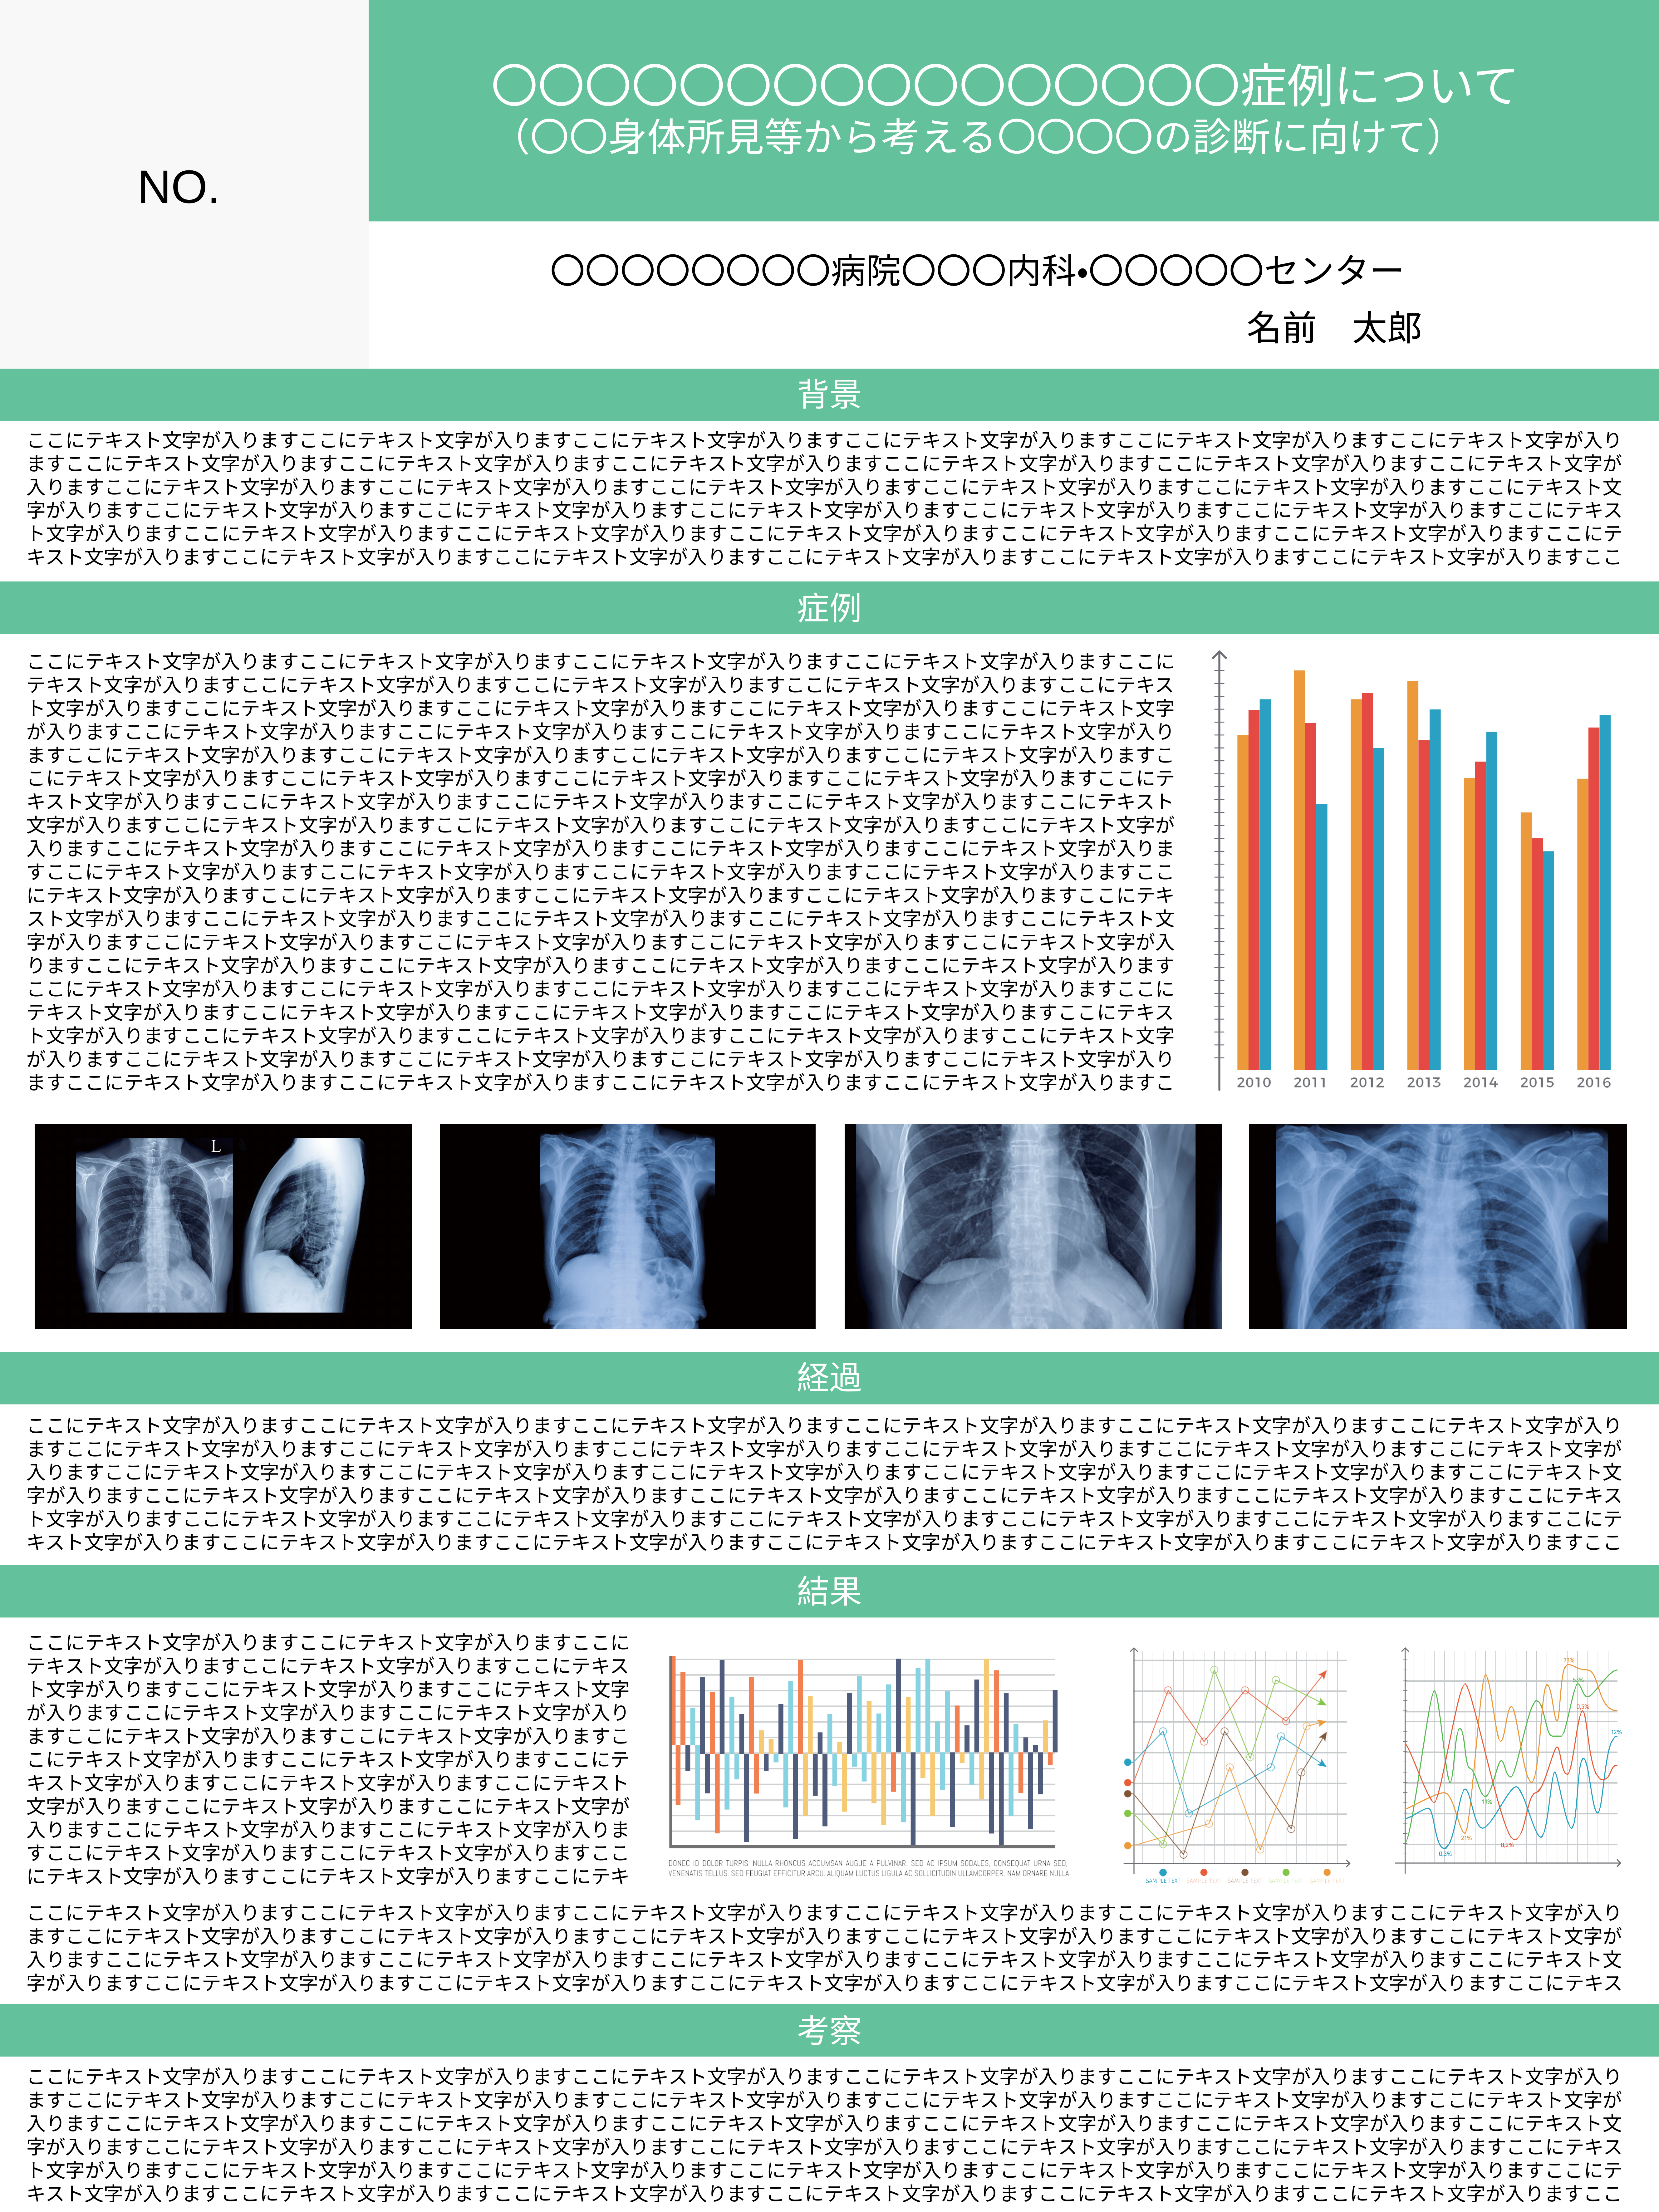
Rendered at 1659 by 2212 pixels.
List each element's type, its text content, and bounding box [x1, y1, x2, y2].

text_box [1220, 889, 1225, 890]
text_box [1220, 954, 1225, 955]
text_box [1407, 681, 1419, 1070]
text_box [1220, 941, 1225, 942]
picture [668, 1860, 1069, 1877]
text_box [1220, 1057, 1225, 1058]
text_box [1214, 786, 1218, 787]
text_box [1214, 915, 1218, 916]
text_box [1220, 1044, 1225, 1046]
text_box [1214, 709, 1218, 710]
text_box [1214, 902, 1218, 904]
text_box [1351, 1077, 1384, 1088]
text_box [1577, 1077, 1611, 1088]
text_box 症例 [778, 585, 880, 629]
text_box [1220, 1006, 1225, 1007]
picture [1249, 1124, 1627, 1329]
text_box [1486, 732, 1498, 1070]
text_box [1214, 864, 1218, 865]
text_box [1214, 1031, 1218, 1032]
text_box [1220, 1031, 1225, 1032]
text_box [1214, 696, 1218, 697]
text_box ここにテキスト文字が入りますここにテキスト文字が入りますここにテキスト文字が入りますここにテキスト文字が入りますここにテキスト文字が入りますここにテキスト文字が入りますここにテキスト文字が入りますここにテキスト文字が入りますここにテキスト文字が入りますここにテキスト文字が入りますここにテキスト文字が入りますここにテキスト文字が入りますここにテキスト文字が入りますここにテキスト文字が入りますここにテキスト文字が入りますここにテキスト文字が入りますここにテキスト文字が入りますここにテキスト文字が入りますここにテキスト文字が入りますここにテキスト文字が入りますここにテキスト文字が入りますここにテキスト文字が入りますここにテキスト文字が入りますここにテキス [22, 1898, 1633, 2007]
text_box [1220, 825, 1225, 826]
text_box [1220, 773, 1225, 774]
text_box [1362, 693, 1373, 1070]
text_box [1464, 1077, 1498, 1088]
text_box [1214, 928, 1218, 929]
text_box [1220, 760, 1225, 762]
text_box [1407, 1077, 1441, 1088]
text_box [1373, 748, 1384, 1070]
text_box [1220, 838, 1225, 839]
text_box [1220, 928, 1225, 929]
text_box [1220, 980, 1225, 981]
text_box [1214, 889, 1218, 890]
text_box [1395, 1647, 1622, 1874]
text_box [1214, 967, 1218, 968]
text_box [1220, 734, 1225, 736]
text_box [0, 1565, 1659, 1618]
text_box [1214, 1057, 1218, 1058]
text_box [1214, 993, 1218, 994]
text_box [1520, 1077, 1554, 1088]
text_box [1220, 1018, 1225, 1020]
text_box [1220, 747, 1225, 748]
text_box [1220, 696, 1225, 697]
text_box [1543, 851, 1554, 1070]
text_box [1214, 954, 1218, 955]
text_box ここにテキスト文字が入りますここにテキスト文字が入りますここにテキスト文字が入りますここにテキスト文字が入りますここにテキスト文字が入りますここにテキスト文字が入りますここにテキスト文字が入りますここにテキスト文字が入りますここにテキスト文字が入りますここにテキスト文字が入りますここにテキスト文字が入りますここにテキスト文字が入りますここにテキスト文字が入りますここにテキスト文字が入りますここにテキスト文字が入りますここにテキスト文字が入りますここにテキスト文字が入りますここにテキスト文字が入りますここにテキスト文字が入りますここにテキスト文字が入りますここにテキスト文字が入りますここにテキスト文字が入りますここにテキスト文字が入りますここにテキスト文字が入りますここにテキスト文字が入りますここにテキスト文字が入りますここにテキスト文字が入りますここにテキスト文字が入りますここにテキスト文字が入りますここにテキスト文字が入りますここにテキスト文字が入りますここにテキスト文字が入りますここにテキスト文字が入りますここにテキスト文字が入りますここにテキスト文字が入りますここ [22, 2062, 1633, 2212]
text_box [1214, 851, 1218, 852]
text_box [1294, 670, 1328, 1070]
text_box [1475, 762, 1486, 1070]
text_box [1237, 699, 1271, 1070]
text_box [1214, 734, 1218, 736]
picture [845, 1124, 1222, 1329]
text_box [1351, 699, 1362, 1070]
text_box [1220, 967, 1225, 968]
text_box [0, 1352, 1659, 1405]
text_box [1214, 1044, 1218, 1046]
text_box [1532, 838, 1543, 1070]
text_box 経過 [778, 1354, 880, 1399]
text_box [1214, 812, 1218, 813]
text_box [0, 0, 1659, 421]
text_box [1214, 760, 1218, 762]
text_box [1220, 786, 1225, 787]
text_box ここにテキスト文字が入りますここにテキスト文字が入りますここにテキスト文字が入りますここにテキスト文字が入りますここにテキスト文字が入りますここにテキスト文字が入りますここにテキスト文字が入りますここにテキスト文字が入りますここにテキスト文字が入りますここにテキスト文字が入りますここにテキスト文字が入りますここにテキスト文字が入りますここにテキスト文字が入りますここにテキスト文字が入りますここにテキスト文字が入りますここにテキスト文字が入りますここにテキスト文字が入りますここにテキスト文字が入りますここにテキスト文字が入りますここにテキスト文字が入りますここにテキスト文字が入りますここにテキスト文字が入りますここにテキスト文字が入りますここにテキスト文字が入りますここにテキスト文字が入りますここにテキスト文字が入りますここにテキスト文字が入りますここにテキスト文字が入りますここにテキスト文字が入りますここにテキスト文字が入りますここにテキスト文字が入りますここにテキスト文字が入りますここにテキスト文字が入りますここにテキスト文字が入りますここにテキスト文字が入りますここ [22, 1411, 1633, 1562]
text_box [1214, 1018, 1218, 1020]
picture [35, 1124, 412, 1329]
text_box [1214, 722, 1218, 723]
text_box ここにテキスト文字が入りますここにテキスト文字が入りますここにテキスト文字が入りますここにテキスト文字が入りますここにテキスト文字が入りますここにテキスト文字が入りますここにテキスト文字が入りますここにテキスト文字が入りますここにテキスト文字が入りますここにテキスト文字が入りますここにテキスト文字が入りますここにテキスト文字が入りますここにテキスト文字が入りますここにテキスト文字が入りますここにテキスト文字が入りますここにテキスト文字が入りますここにテキスト文字が入りますここにテキスト文字が入りますここにテキスト文字が入りますここにテキスト文字が入りますここにテキスト文字が入りますここにテキスト文字が入りますここにテキスト文字が入りますここにテキスト文字が入りますここにテキスト文字が入りますここにテキスト文字が入りますここにテキスト文字が入りますここにテキスト文字が入りますここにテキスト文字が入りますここにテキスト文字が入りますここにテキスト文字が入りますここにテキスト文字が入りますここにテキスト文字が入りますここにテキスト文字が入りますここにテキスト文字が入りますここにテキスト文字が入りますここにテキスト文字が入りますここにテキスト文字が入りますここにテキスト文字が入りますここにテキスト文字が入りますここにテキスト文字が入りますここにテキスト文字が入りますここにテキスト文字が入りますここにテキスト文字が入りますここにテキスト文字が入りますここにテキスト文字が入りますここにテキスト文字が入りますここにテキスト文字が入りますここにテキスト文字が入りますここにテキスト文字が入りますここにテキスト文字が入りますここにテキスト文字が入りますここにテキスト文字が入りますここにテキスト文字が入りますここにテキスト文字が入りますここにテキスト文字が入りますここにテキスト文字が入りますここにテキスト文字が入りますここにテキスト文字が入りますここにテキスト文字が入りますここにテキスト文字が入りますここにテキスト文字が入りますここにテキスト文字が入りますここにテキスト文字が入りますここにテキスト文字が入りますここにテキスト文字が入りますここにテキスト文字が入りますここにテキスト文字が入りますここにテキスト文字が入りますここにテキスト文字が入りますここにテキスト文字が入りますここにテキスト文字が入りますここにテキスト文字が入りますここにテキスト文字が入りますここにテキスト文字が入りますここにテキスト文字が入りますここにテキスト文字が入りますここにテキスト文字が入りますここにテキスト文字が入りますここにテキスト文字が入りますこ [22, 647, 1190, 1101]
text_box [1237, 1077, 1271, 1088]
text_box [1220, 722, 1225, 723]
text_box [1214, 980, 1218, 981]
text_box [1214, 683, 1218, 684]
text_box [1464, 778, 1475, 1070]
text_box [1294, 1077, 1325, 1088]
text_box [1214, 825, 1218, 826]
text_box 結果 [778, 1568, 880, 1612]
text_box [1577, 778, 1588, 1070]
picture [440, 1124, 816, 1329]
text_box [1214, 747, 1218, 748]
text_box [1220, 799, 1225, 800]
text_box [1520, 812, 1532, 1070]
text_box [1220, 683, 1225, 684]
text_box [1214, 941, 1218, 942]
text_box ここにテキスト文字が入りますここにテキスト文字が入りますここにテキスト文字が入りますここにテキスト文字が入りますここにテキスト文字が入りますここにテキスト文字が入りますここにテキスト文字が入りますここにテキスト文字が入りますここにテキスト文字が入りますここにテキスト文字が入りますここにテキスト文字が入りますここにテキスト文字が入りますここにテキスト文字が入りますここにテキスト文字が入りますここにテキスト文字が入りますここにテキスト文字が入りますここにテキスト文字が入りますここにテキスト文字が入りますここにテキスト文字が入りますここにテキスト文字が入りますここにテキスト文字が入りますここにテキスト文字が入りますここにテキスト文字が入りますここにテキスト文字が入りますここにテキ [22, 1628, 651, 1895]
text_box [1220, 915, 1225, 916]
text_box [1418, 740, 1430, 1070]
text_box [1214, 1006, 1218, 1007]
text_box [1214, 876, 1218, 878]
text_box [1430, 709, 1441, 1070]
text_box [1214, 799, 1218, 800]
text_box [669, 1656, 1058, 1848]
text_box [0, 2004, 1659, 2057]
text_box [1220, 812, 1225, 813]
text_box [1214, 838, 1218, 839]
text_box 考察 [778, 2008, 880, 2052]
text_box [1123, 1647, 1351, 1883]
text_box [1599, 715, 1611, 1070]
text_box [1220, 993, 1225, 994]
text_box [1588, 727, 1599, 1070]
text_box [1220, 876, 1225, 878]
text_box [1220, 864, 1225, 865]
text_box ここにテキスト文字が入りますここにテキスト文字が入りますここにテキスト文字が入りますここにテキスト文字が入りますここにテキスト文字が入りますここにテキスト文字が入りますここにテキスト文字が入りますここにテキスト文字が入りますここにテキスト文字が入りますここにテキスト文字が入りますここにテキスト文字が入りますここにテキスト文字が入りますここにテキスト文字が入りますここにテキスト文字が入りますここにテキスト文字が入りますここにテキスト文字が入りますここにテキスト文字が入りますここにテキスト文字が入りますここにテキスト文字が入りますここにテキスト文字が入りますここにテキスト文字が入りますここにテキスト文字が入りますここにテキスト文字が入りますここにテキスト文字が入りますここにテキスト文字が入りますここにテキスト文字が入りますここにテキスト文字が入りますここにテキスト文字が入りますここにテキスト文字が入りますここにテキスト文字が入りますここにテキスト文字が入りますここにテキスト文字が入りますここにテキスト文字が入りますここにテキスト文字が入りますここにテキスト文字が入りますここ [22, 425, 1633, 577]
text_box [1214, 773, 1218, 774]
text_box [0, 581, 1659, 634]
text_box [1220, 709, 1225, 710]
text_box [1220, 851, 1225, 852]
text_box [1220, 902, 1225, 904]
text_box [1212, 650, 1227, 1091]
